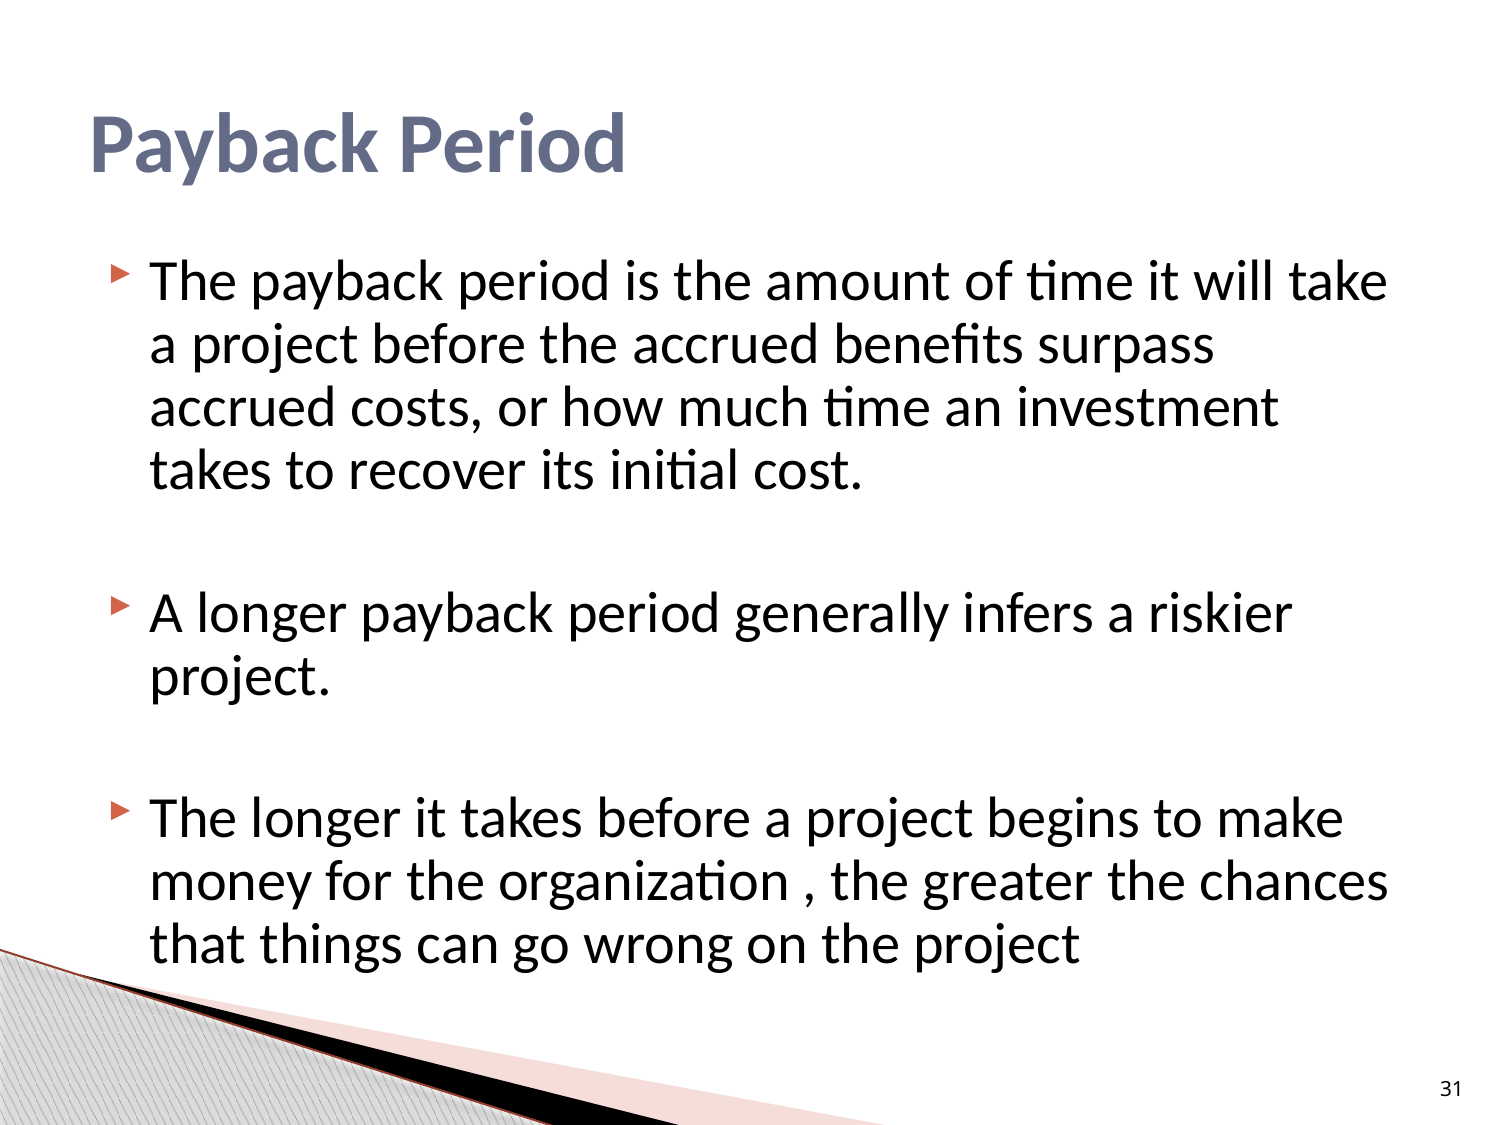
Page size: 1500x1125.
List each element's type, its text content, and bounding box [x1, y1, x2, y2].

list The payback period is the amount of time it will take a project before the accrued benefits surpass accrued costs, or how much time an investment takes to recover its initial cost. A longer payback period generally infers a riskier project. The longer it takes before a project begins to make money for the organization , the greater the chances that things can go wrong on the project [75, 243, 1425, 986]
slide_number 31 [1418, 1051, 1479, 1112]
title Payback Period [75, 45, 1425, 233]
